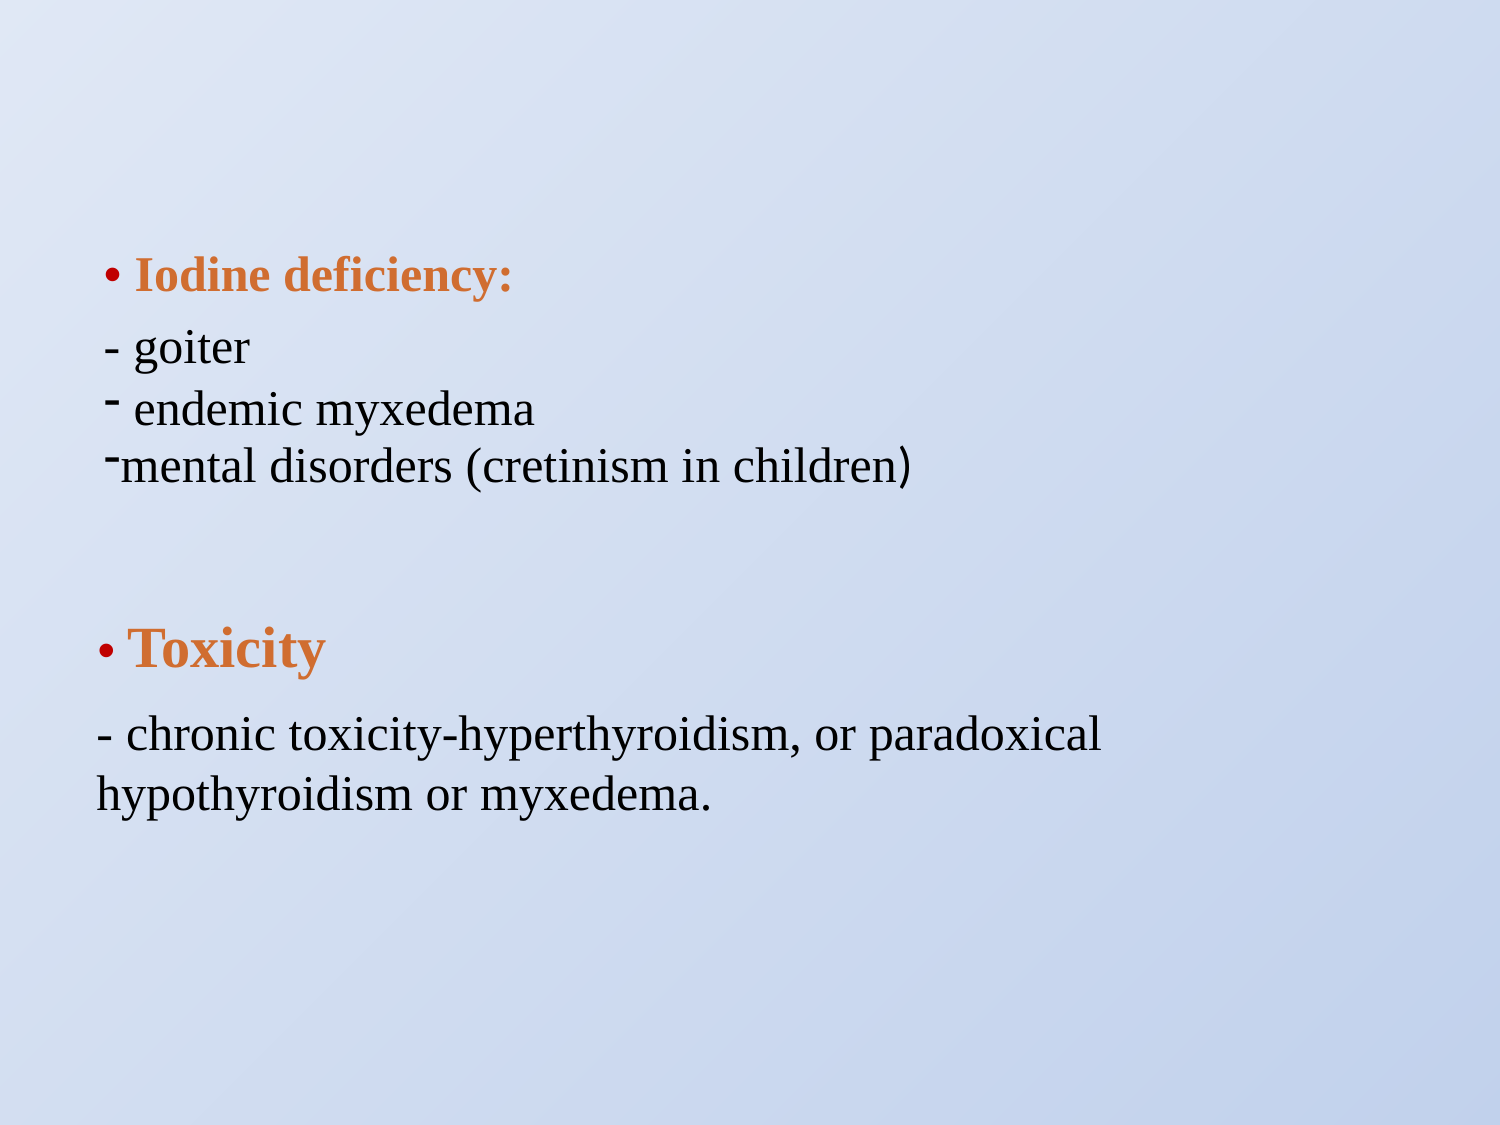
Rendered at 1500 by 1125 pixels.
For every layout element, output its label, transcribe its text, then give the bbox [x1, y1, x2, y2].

text_box • Toxicity [97, 621, 328, 699]
text_box endemic myxedema mental disorders (cretinism in children) [103, 377, 914, 609]
text_box - goiter [103, 316, 251, 377]
text_box - chronic toxicity-hyperthyroidism, or paradoxical hypothyroidism or myxedema. [96, 699, 1213, 882]
text_box • Iodine deficiency: [104, 243, 515, 359]
